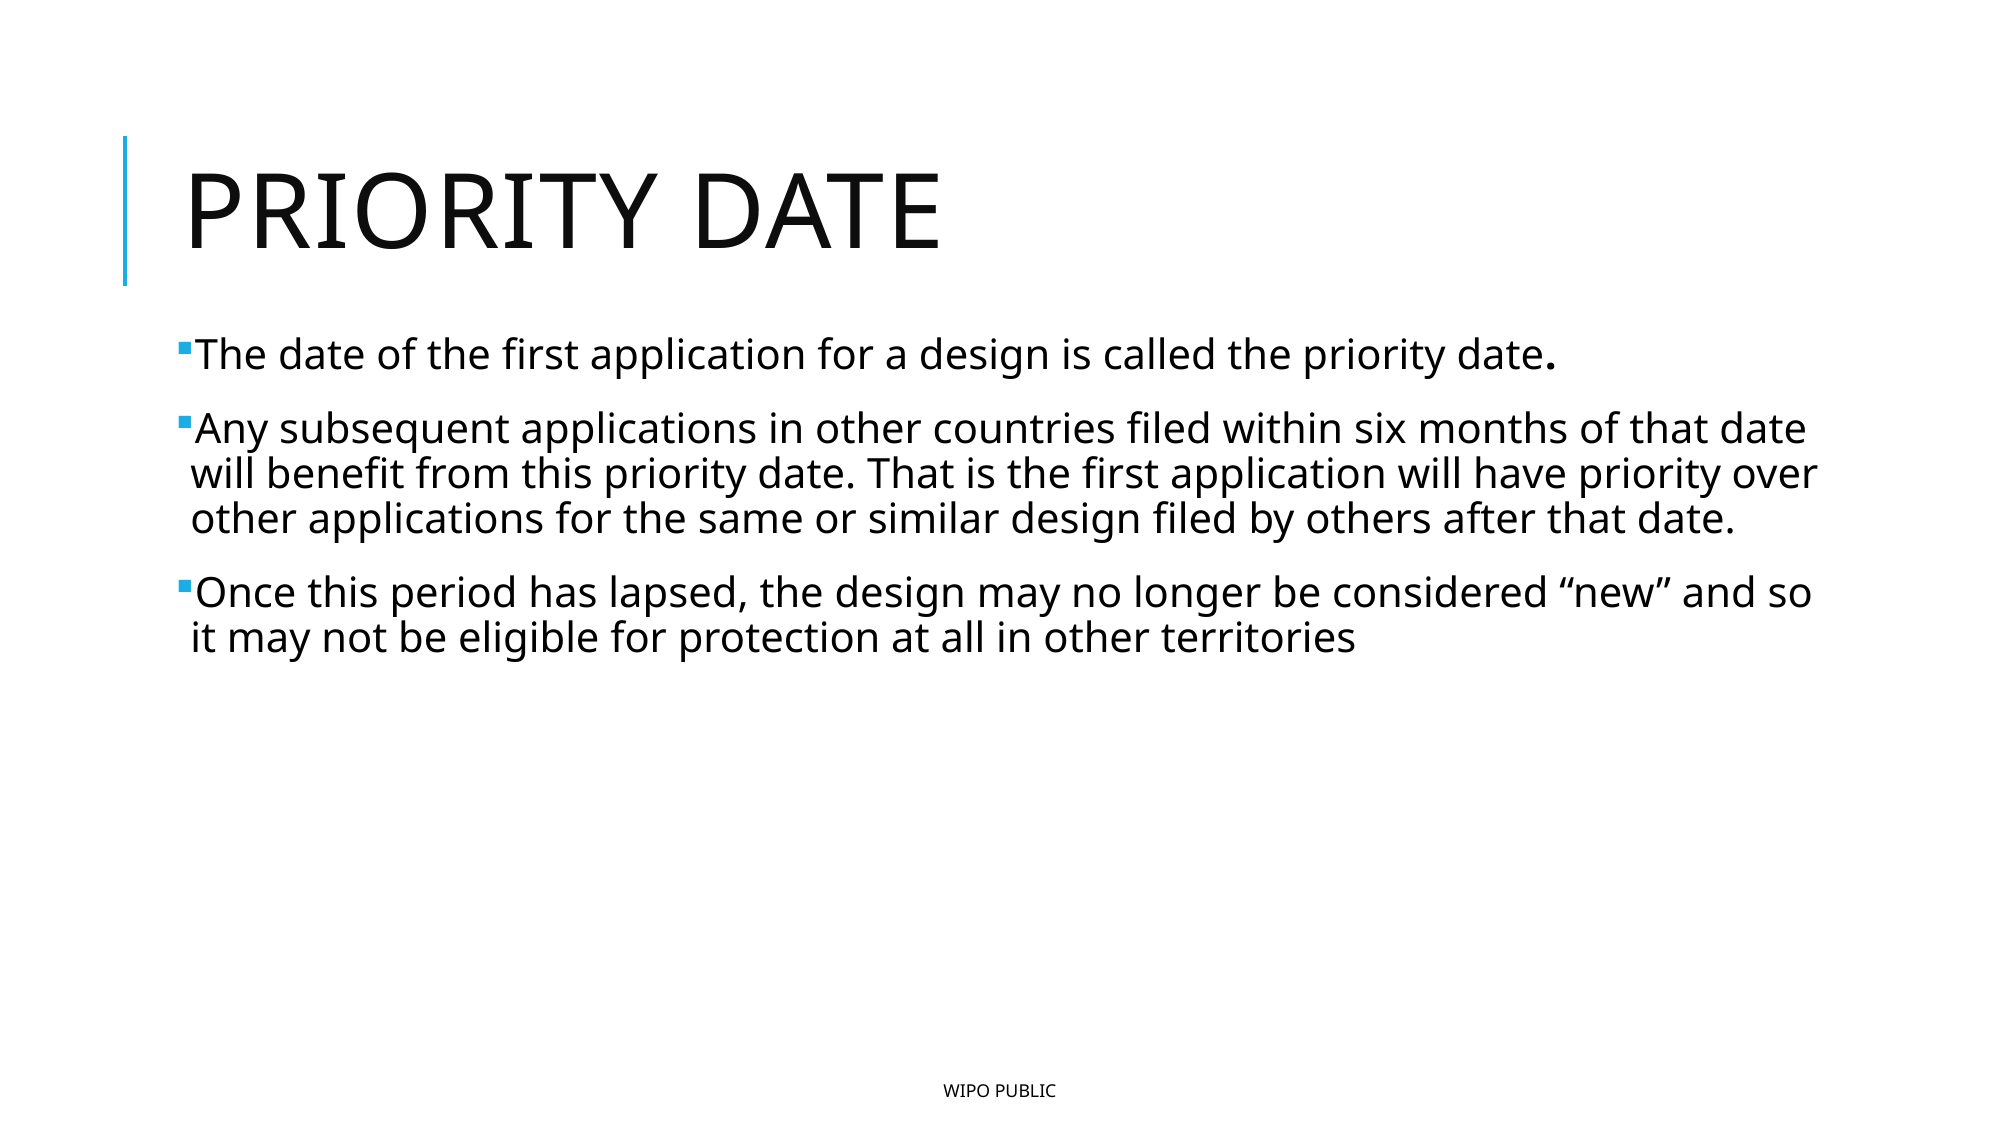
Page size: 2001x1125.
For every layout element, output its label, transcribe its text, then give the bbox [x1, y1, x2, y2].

list The date of the first application for a design is called the priority date. Any subsequent applications in other countries filed within six months of that date will benefit from this priority date. That is the first application will have priority over other applications for the same or similar design filed by others after that date. Once this period has lapsed, the design may no longer be considered “new” and so it may not be eligible for protection at all in other territories [168, 325, 1855, 975]
title Priority date [168, 96, 1763, 325]
